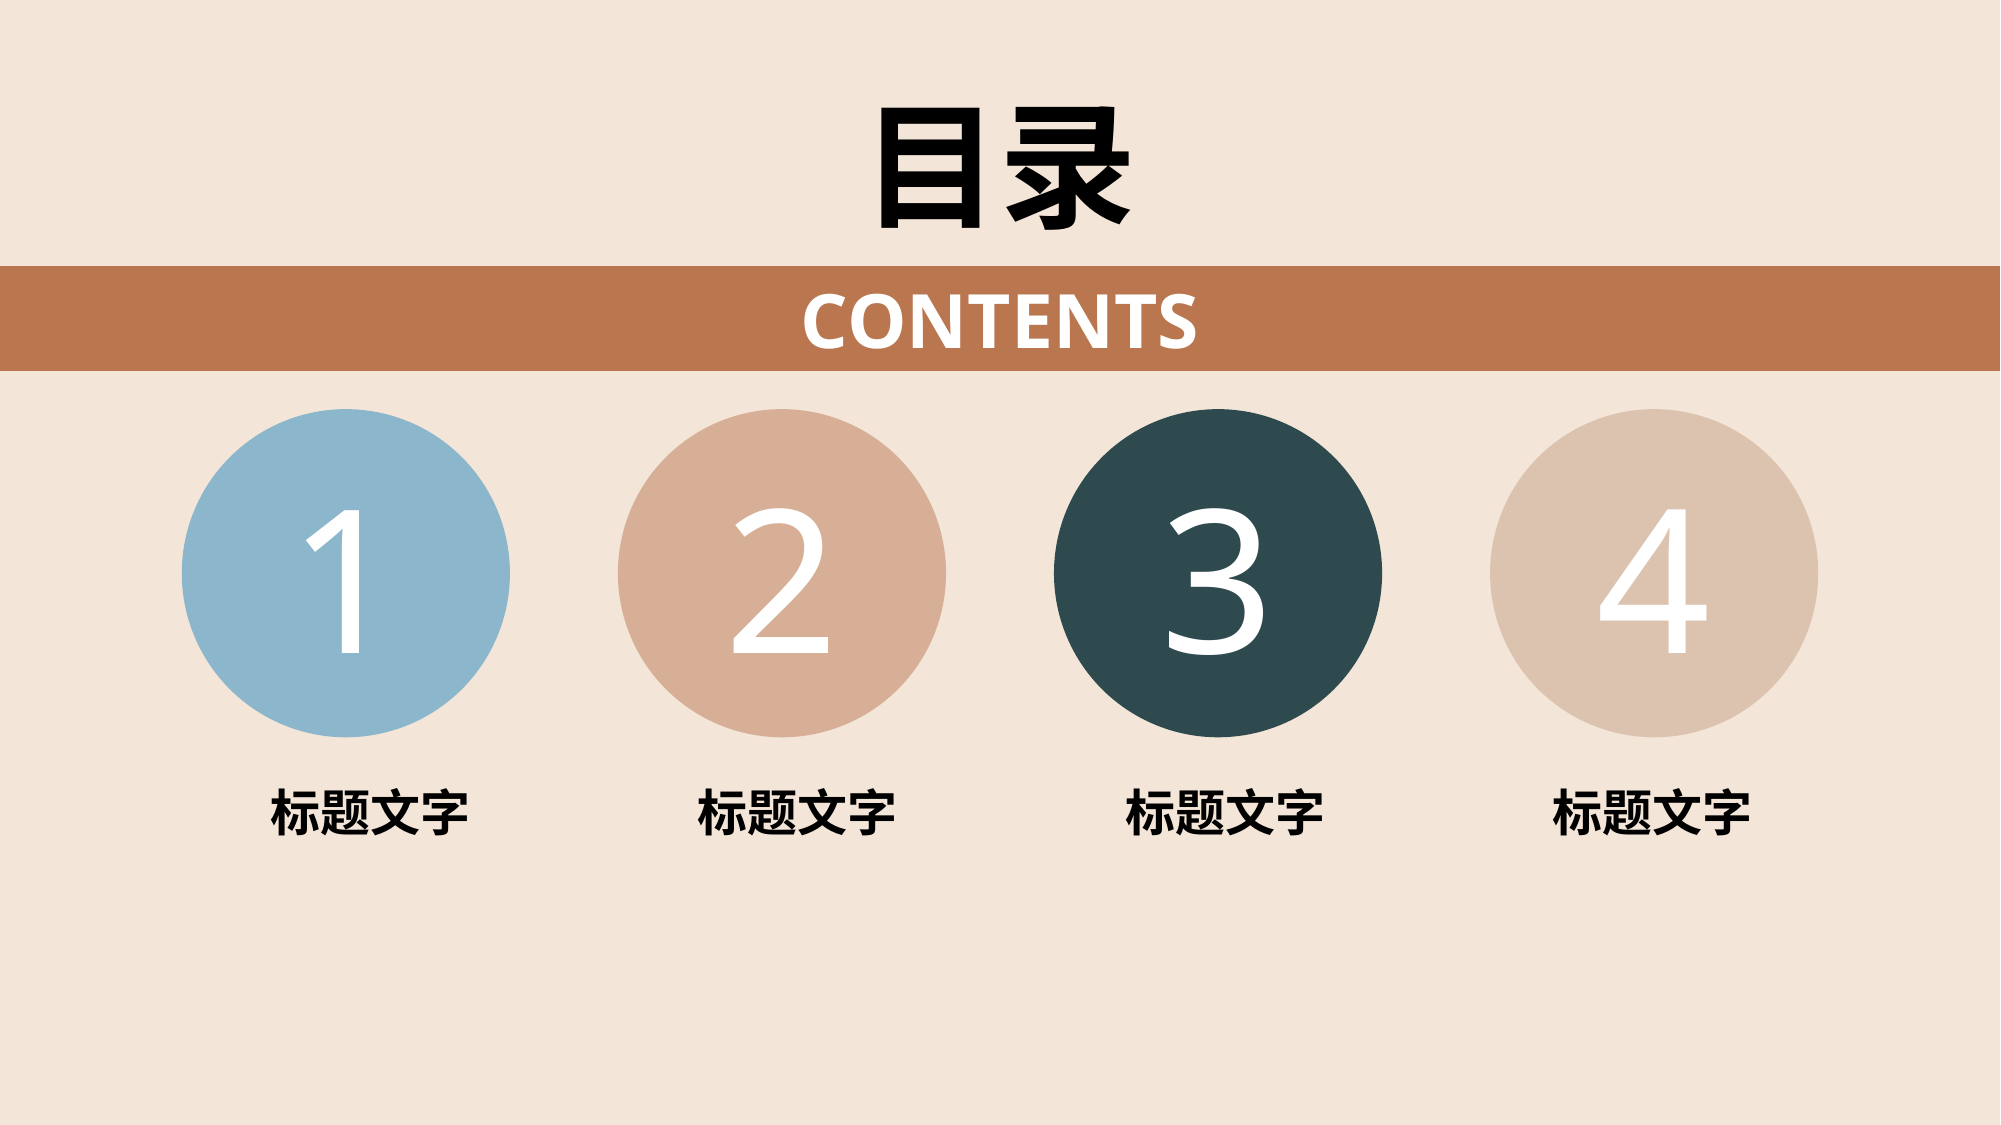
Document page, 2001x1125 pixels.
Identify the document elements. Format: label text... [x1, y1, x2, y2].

text_box 3 [1053, 409, 1383, 738]
text_box 目录 [781, 72, 1218, 253]
text_box 标题文字 [255, 774, 486, 849]
text_box CONTENTS [0, 266, 2000, 371]
text_box 标题文字 [1537, 774, 1768, 849]
text_box 标题文字 [683, 774, 913, 849]
text_box 2 [617, 409, 947, 738]
text_box 标题文字 [1110, 774, 1340, 849]
text_box 1 [181, 409, 510, 738]
text_box 4 [1490, 409, 1819, 738]
